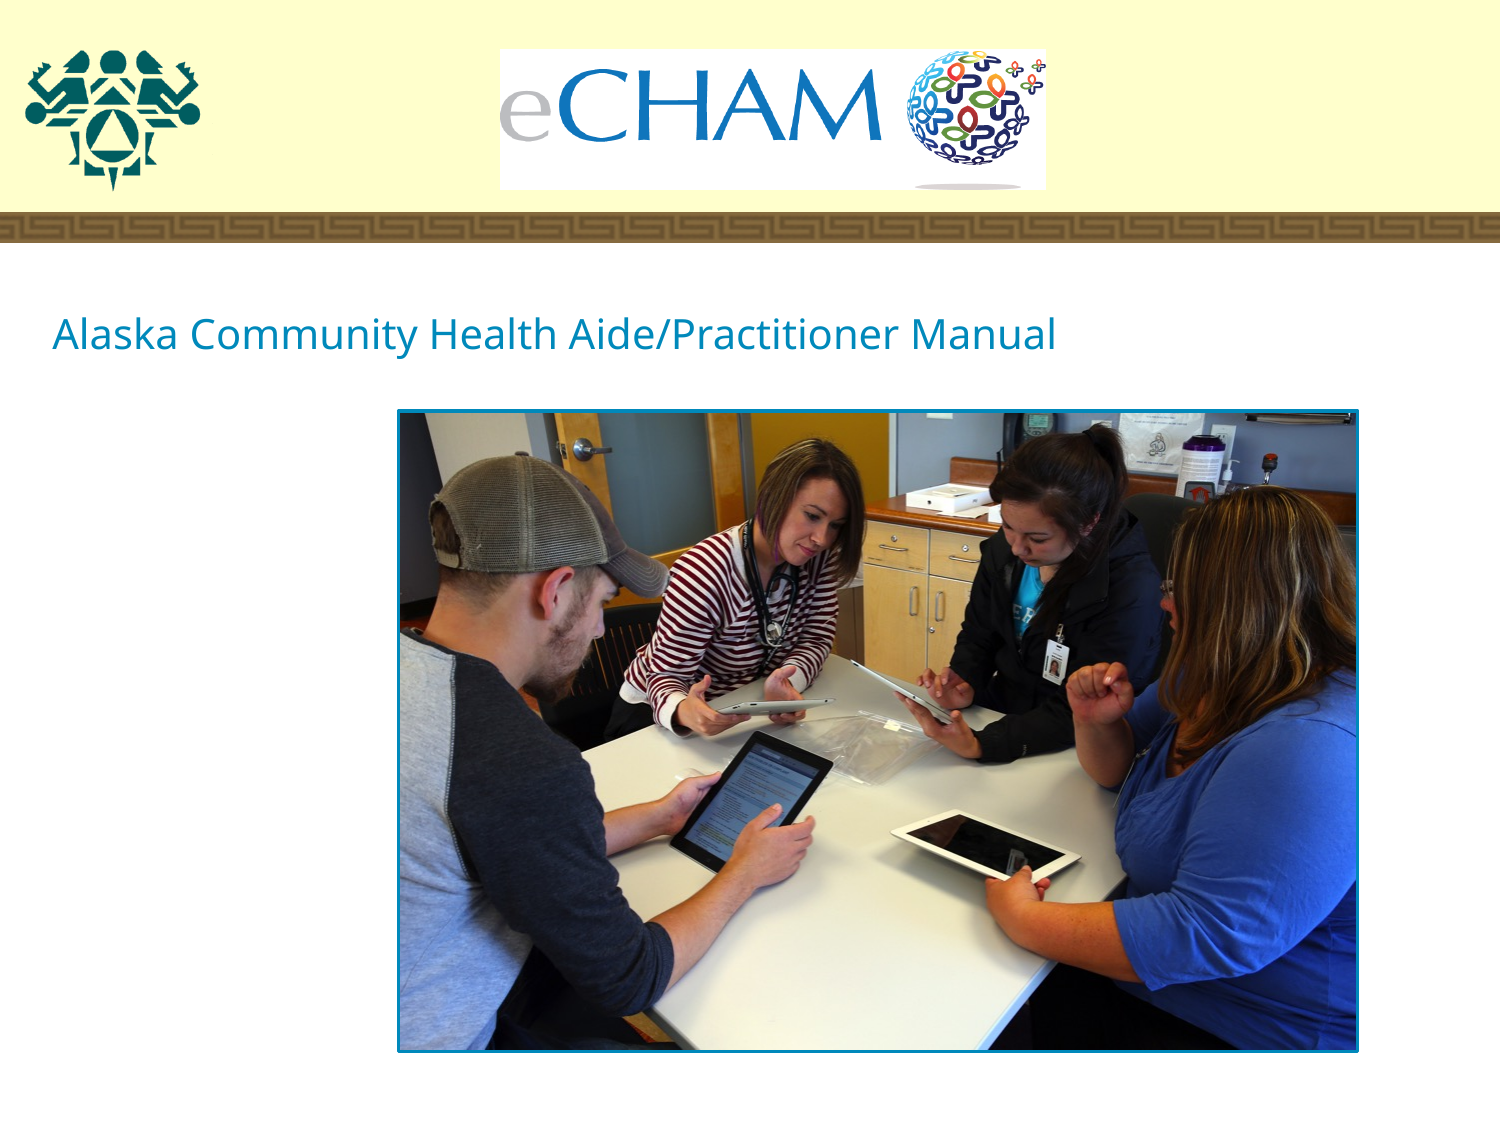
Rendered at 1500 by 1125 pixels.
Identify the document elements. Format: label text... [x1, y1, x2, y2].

picture [401, 414, 1355, 1049]
picture [12, 37, 213, 206]
picture [0, 212, 1500, 243]
picture [499, 49, 1046, 190]
text_box Alaska Community Health Aide/Practitioner Manual [37, 299, 1088, 365]
